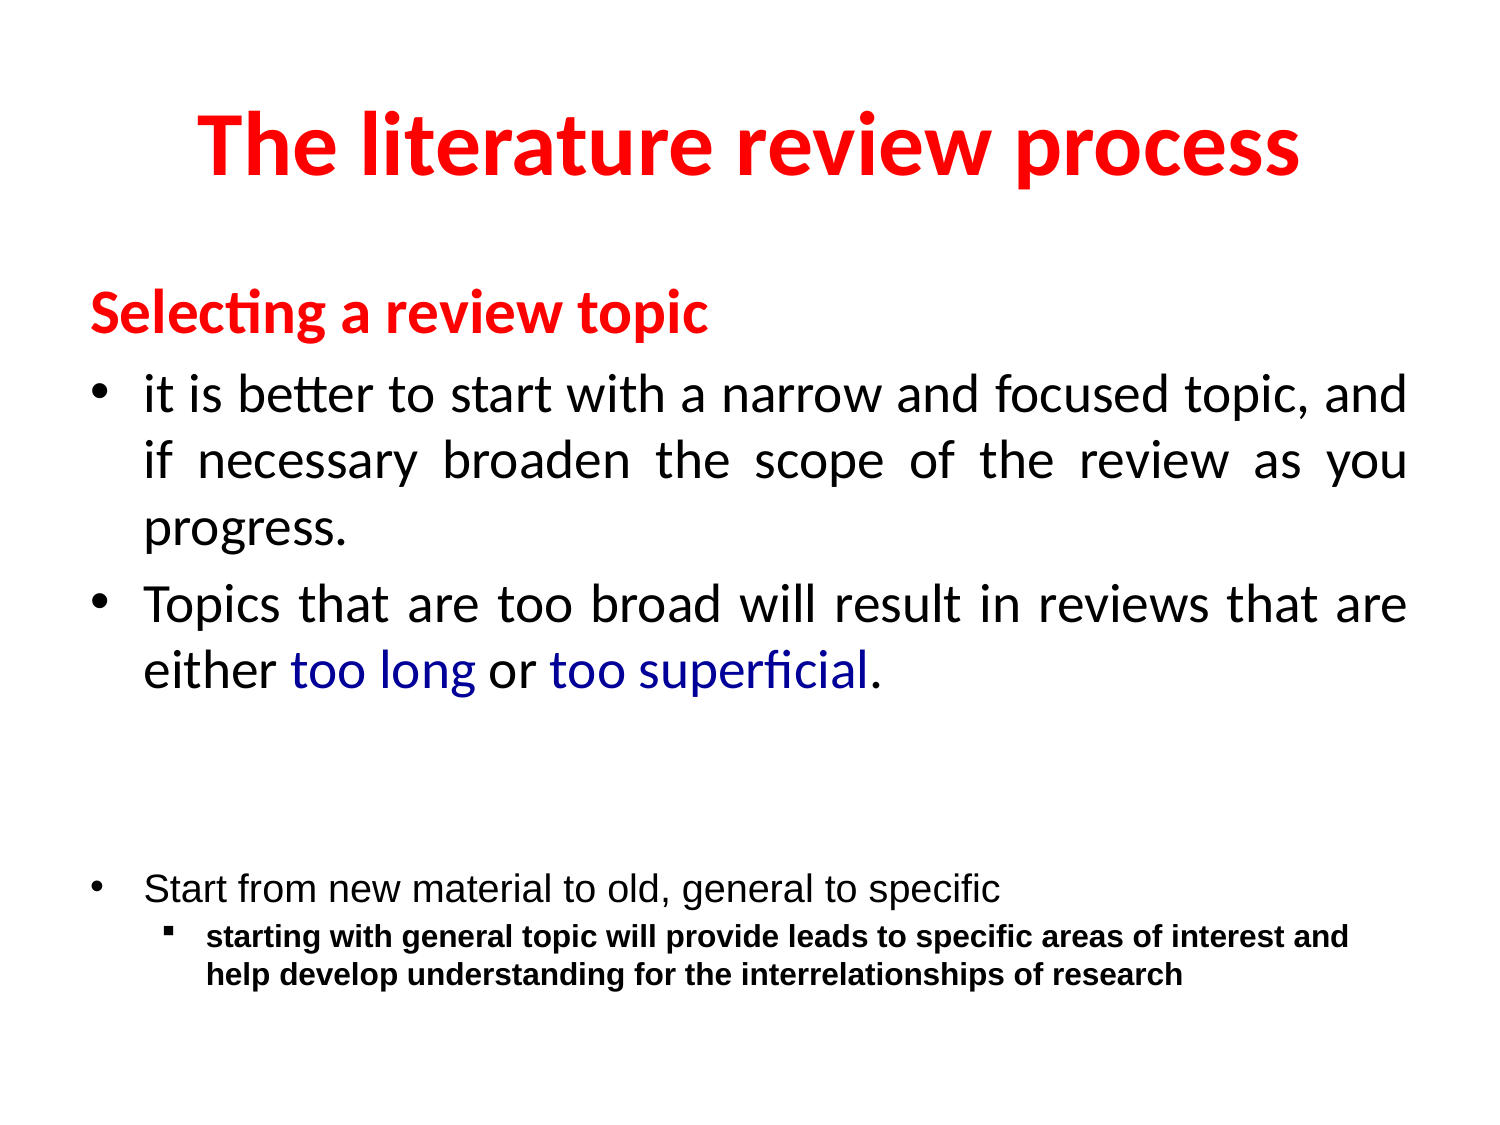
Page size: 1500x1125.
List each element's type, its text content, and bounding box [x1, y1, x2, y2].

title The literature review process [75, 45, 1425, 233]
list Selecting a review topic it is better to start with a narrow and focused topic, and if necessary broaden the scope of the review as you progress. Topics that are too broad will result in reviews that are either too long or too superficial. Start from new material to old, general to specific starting with general topic will provide leads to specific areas of interest and help develop understanding for the interrelationships of research [75, 262, 1425, 1005]
